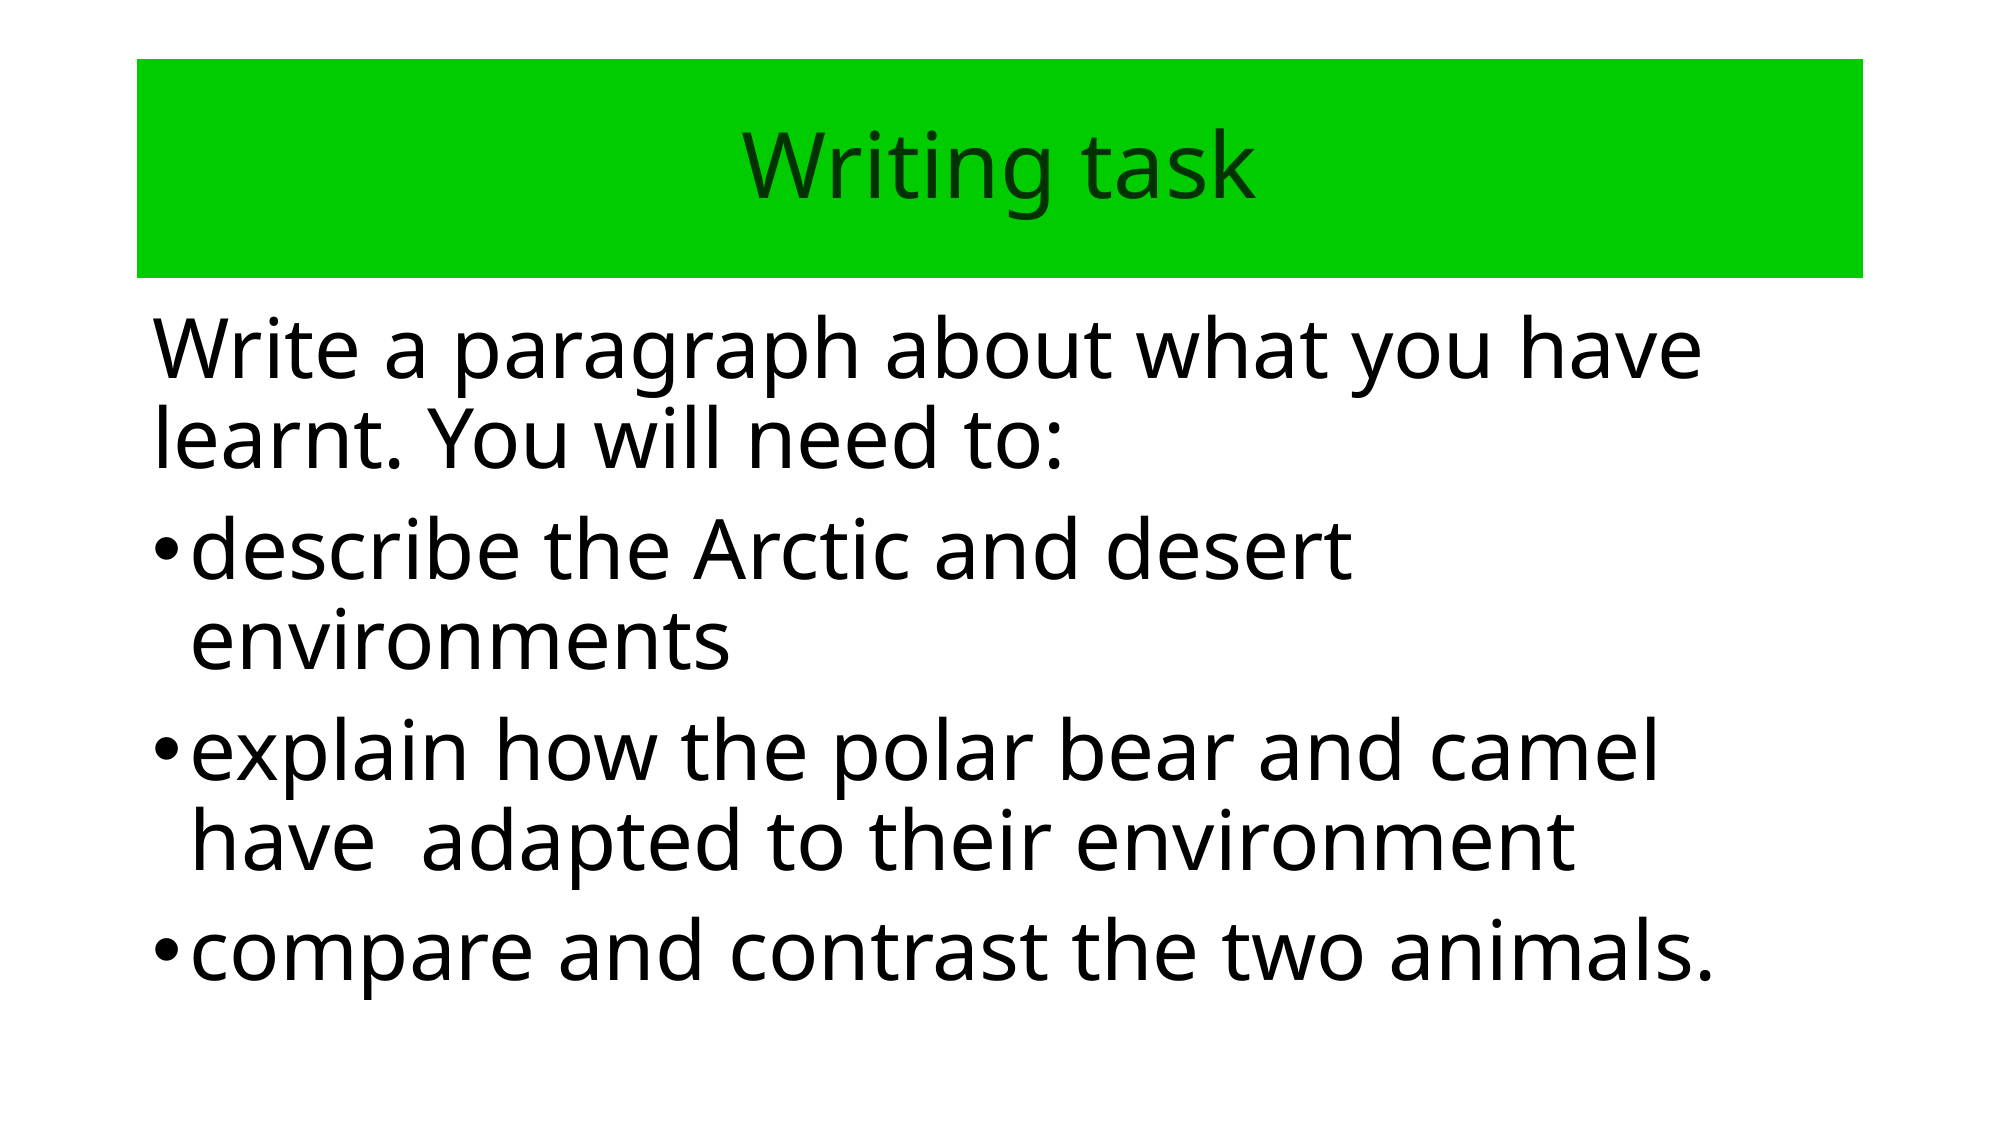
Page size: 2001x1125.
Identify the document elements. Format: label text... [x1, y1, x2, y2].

list Write a paragraph about what you have learnt. You will need to: describe the Arctic and desert environments explain how the polar bear and camel have adapted to their environment compare and contrast the two animals. [137, 299, 1863, 1014]
title Writing task [137, 59, 1863, 278]
